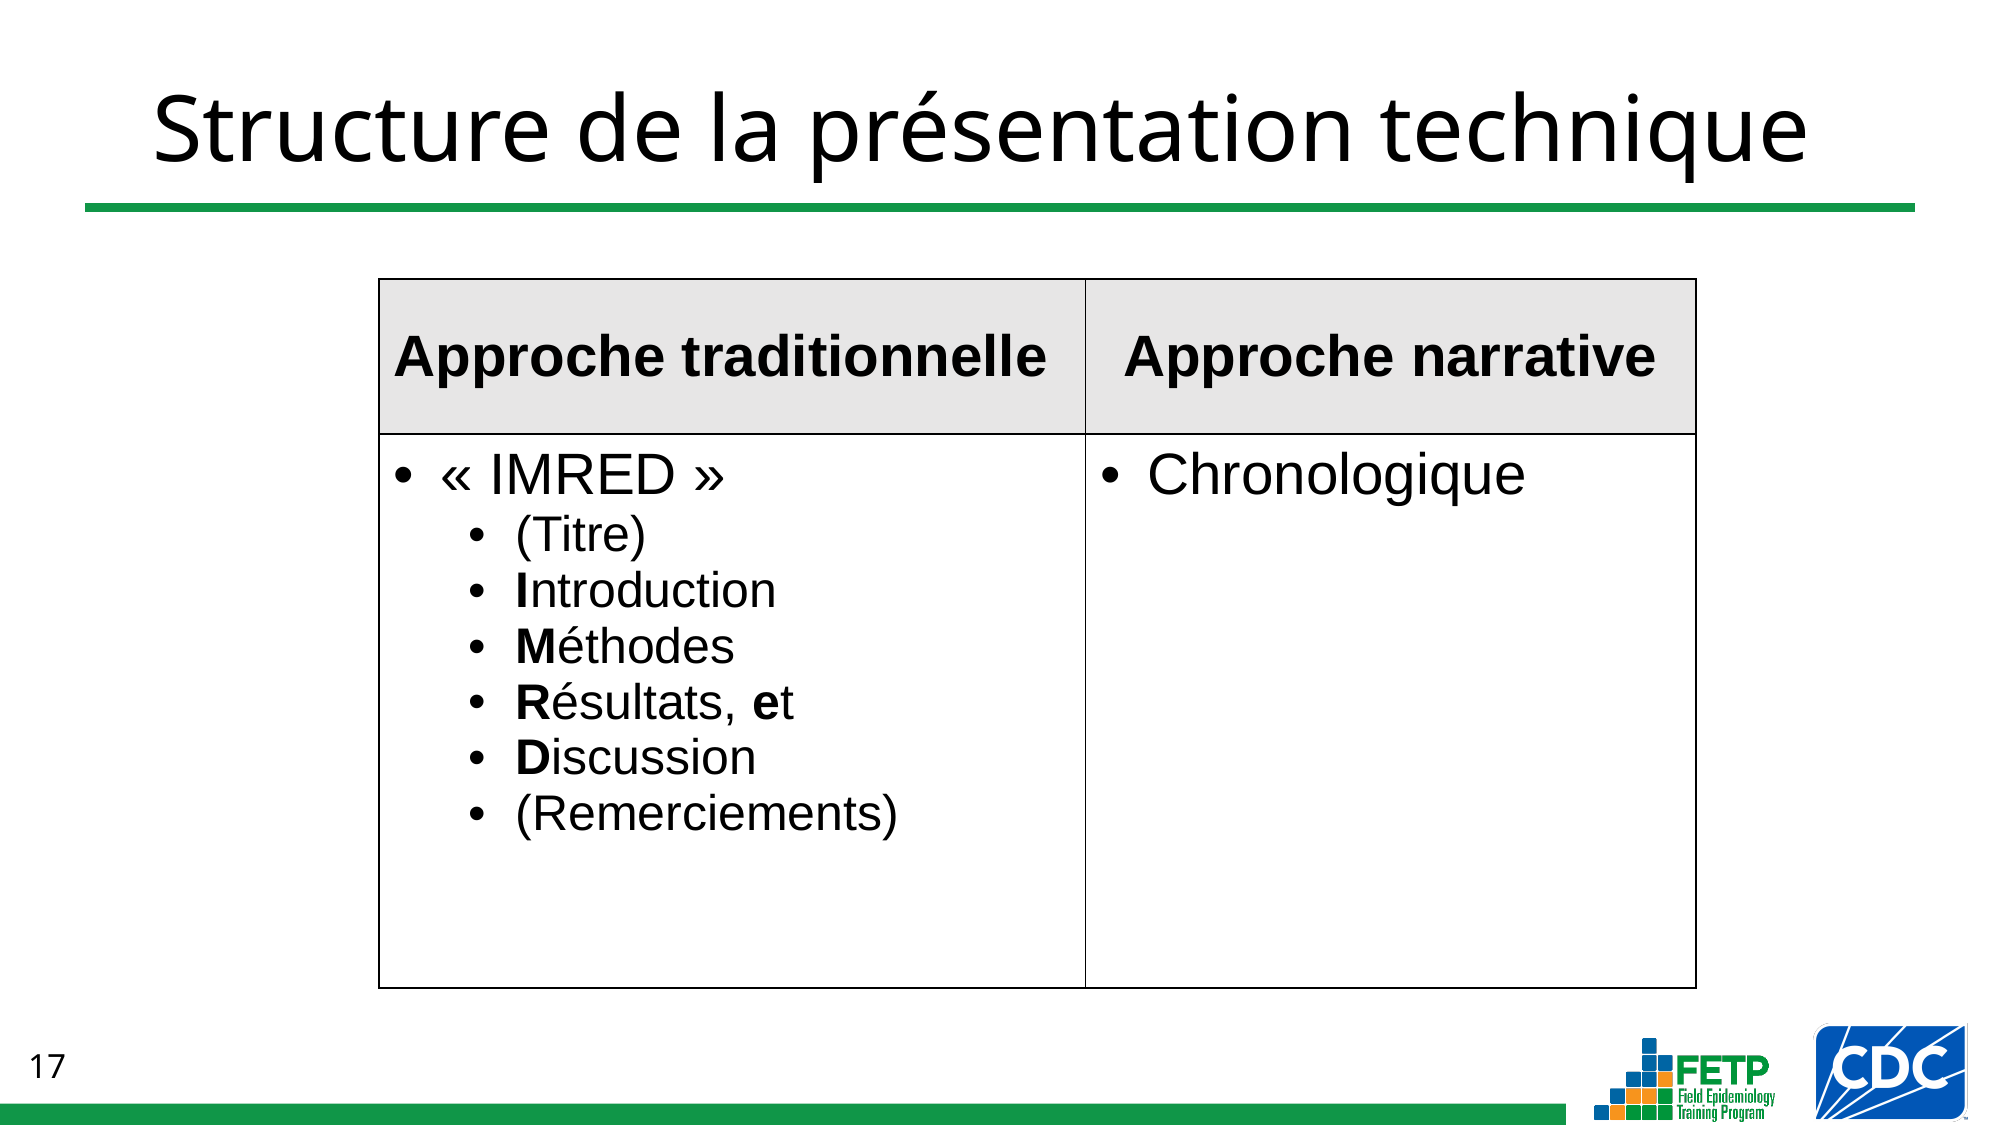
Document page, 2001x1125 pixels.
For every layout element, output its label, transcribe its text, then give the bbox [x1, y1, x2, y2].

picture [1594, 1038, 1775, 1122]
title Structure de la présentation technique [137, 75, 1863, 207]
picture [1813, 1023, 1968, 1122]
table_header Approche narrative [1086, 280, 1695, 433]
table_cell « IMRED » (Titre) Introduction Méthodes Résultats, et Discussion (Remerciements) [380, 435, 1085, 987]
table_header Approche traditionnelle [380, 280, 1085, 433]
table_cell Chronologique [1086, 435, 1695, 987]
